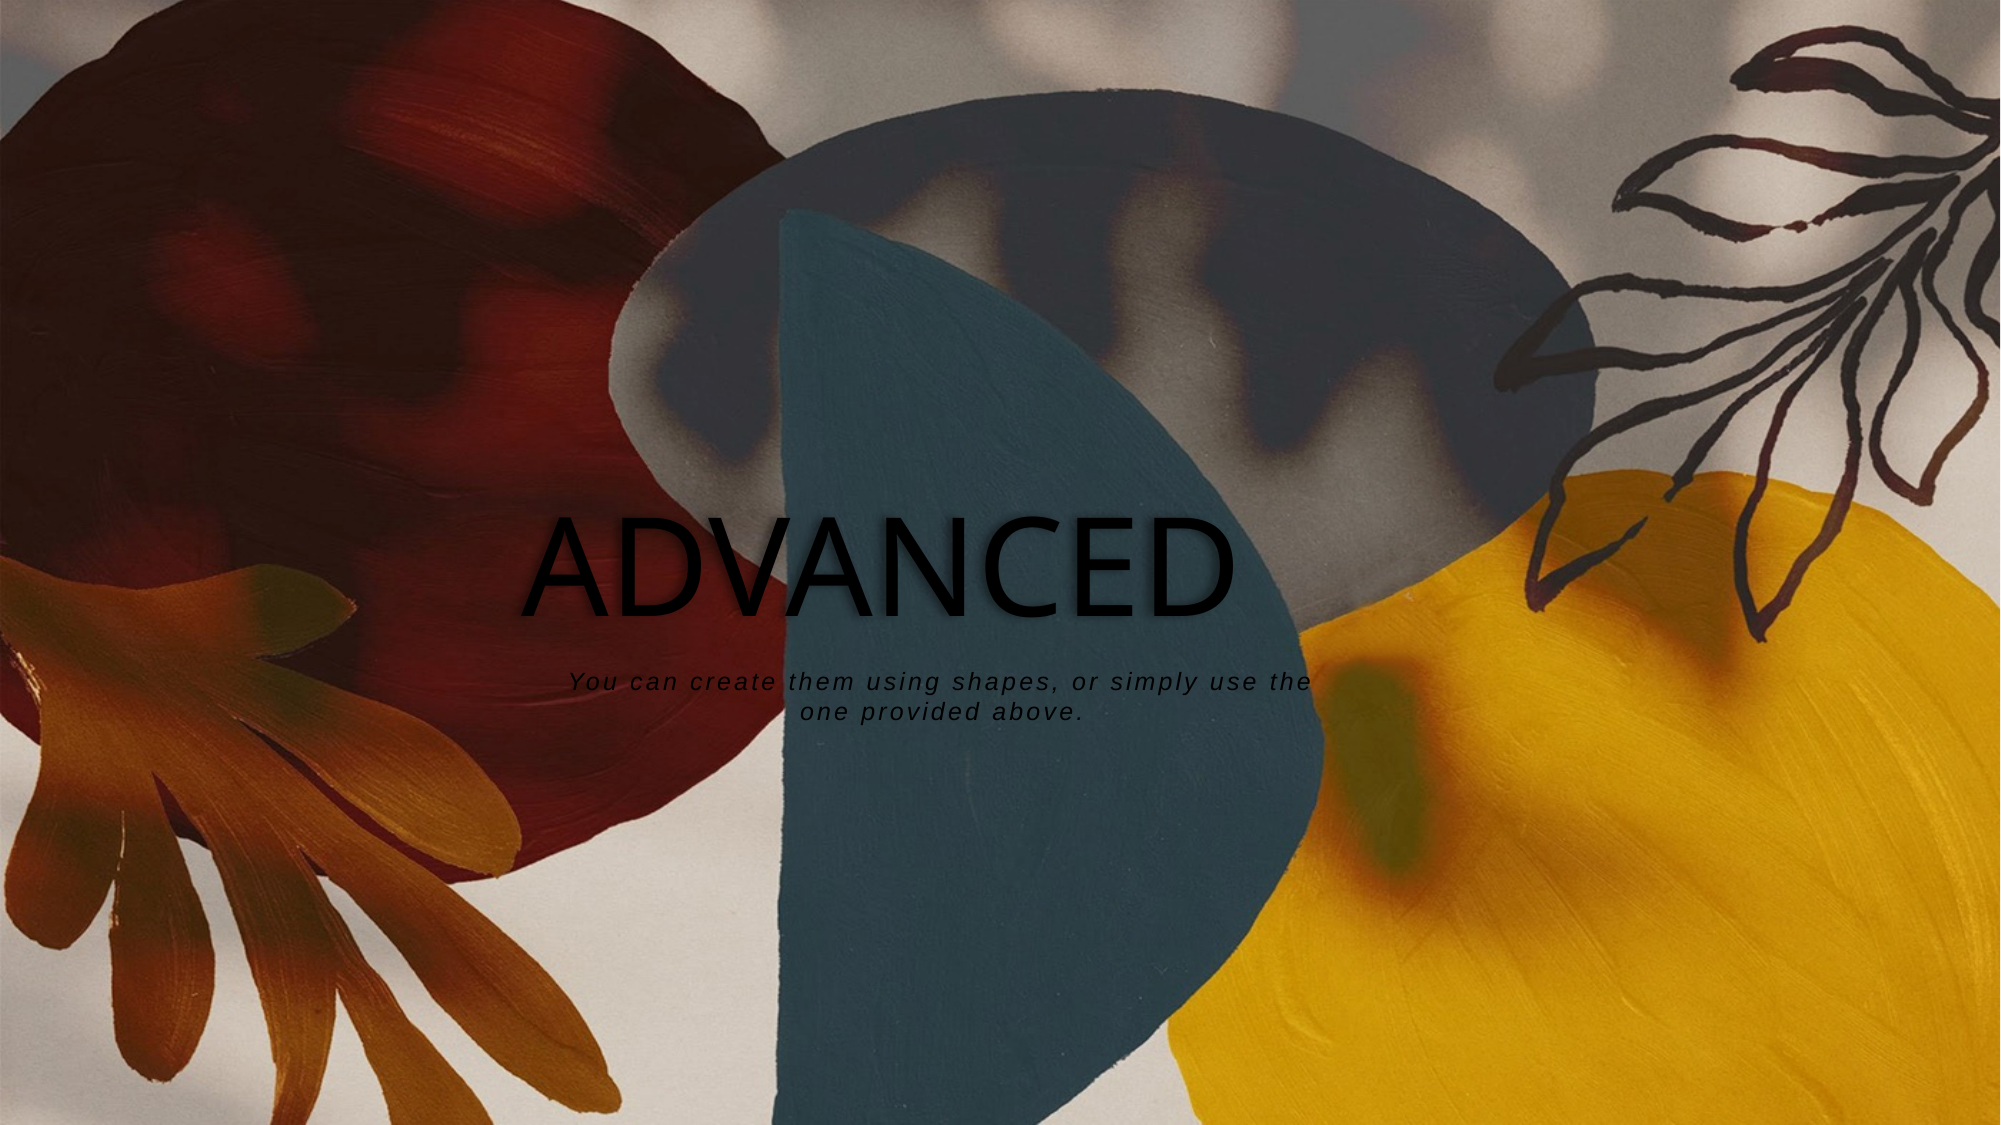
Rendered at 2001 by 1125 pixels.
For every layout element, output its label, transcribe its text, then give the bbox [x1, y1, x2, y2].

list You can create them using shapes, or simply use the one provided above. [531, 645, 1353, 735]
picture [0, 0, 2001, 1125]
text_box ADVANCED [507, 471, 1410, 652]
